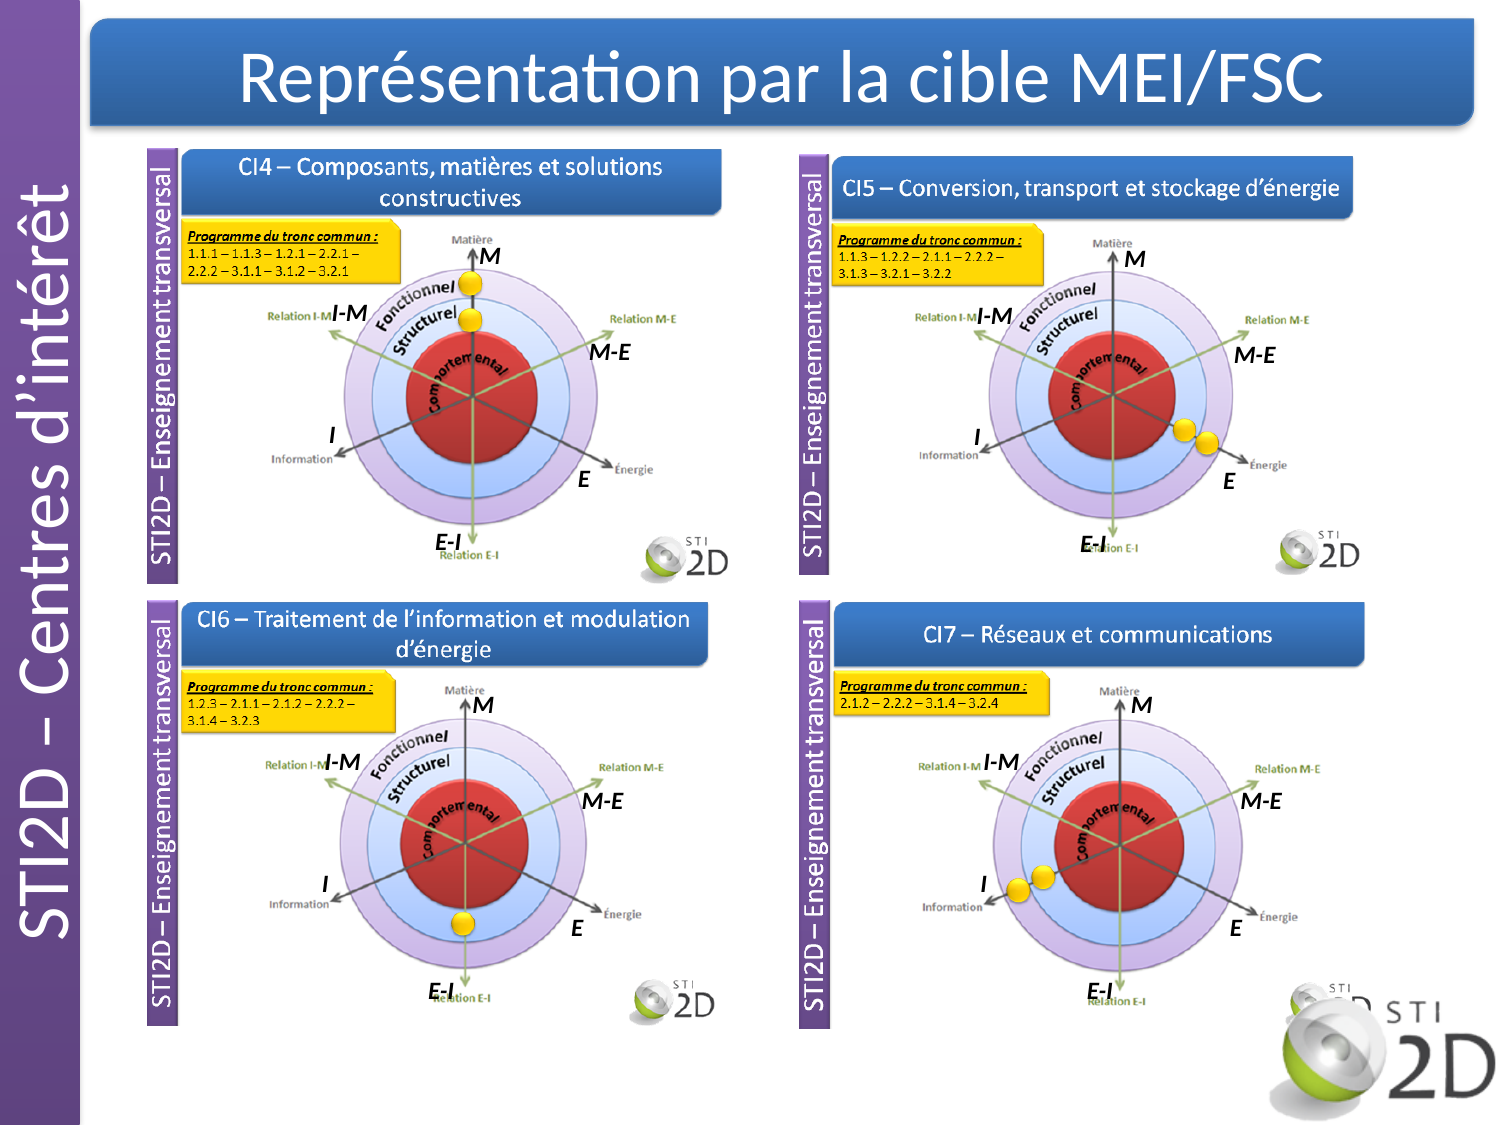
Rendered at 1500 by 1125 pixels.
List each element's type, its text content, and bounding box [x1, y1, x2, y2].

picture [147, 600, 715, 1026]
text_box Représentation par la cible MEI/FSC [89, 18, 1475, 127]
picture [798, 600, 1499, 1125]
picture [147, 148, 728, 585]
picture [798, 154, 1361, 576]
text_box STI2D – Centres d’intérêt [0, 0, 80, 1125]
